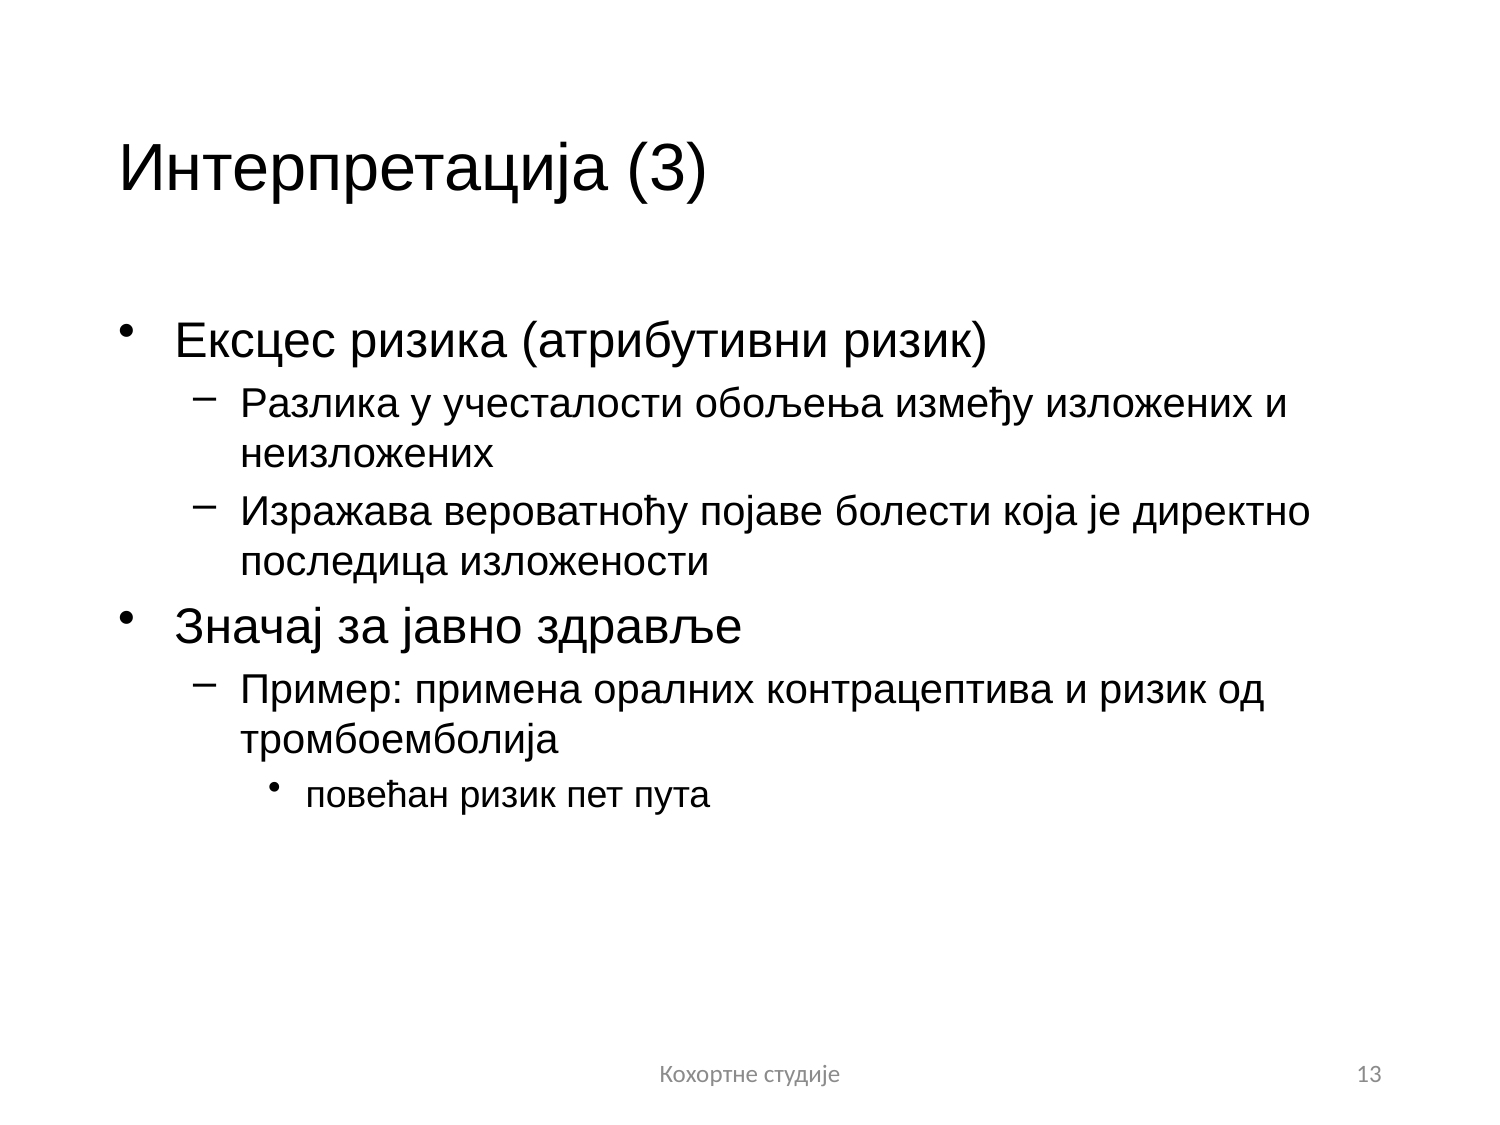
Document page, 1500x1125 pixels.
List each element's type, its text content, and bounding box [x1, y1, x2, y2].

title Интерпретација (3) [103, 59, 1397, 278]
slide_number 13 [1059, 1042, 1397, 1103]
footer Кохортне студије [496, 1042, 1004, 1103]
list Ексцес ризика (атрибутивни ризик) Разлика у учесталости обољења између изложених и неизложених Изражава вероватноћу појаве болести која је директно последица изложености Значај за јавно здравље Пример: примена оралних контрацептива и ризик од тромбоемболија повећан ризик пет пута [103, 299, 1397, 1014]
